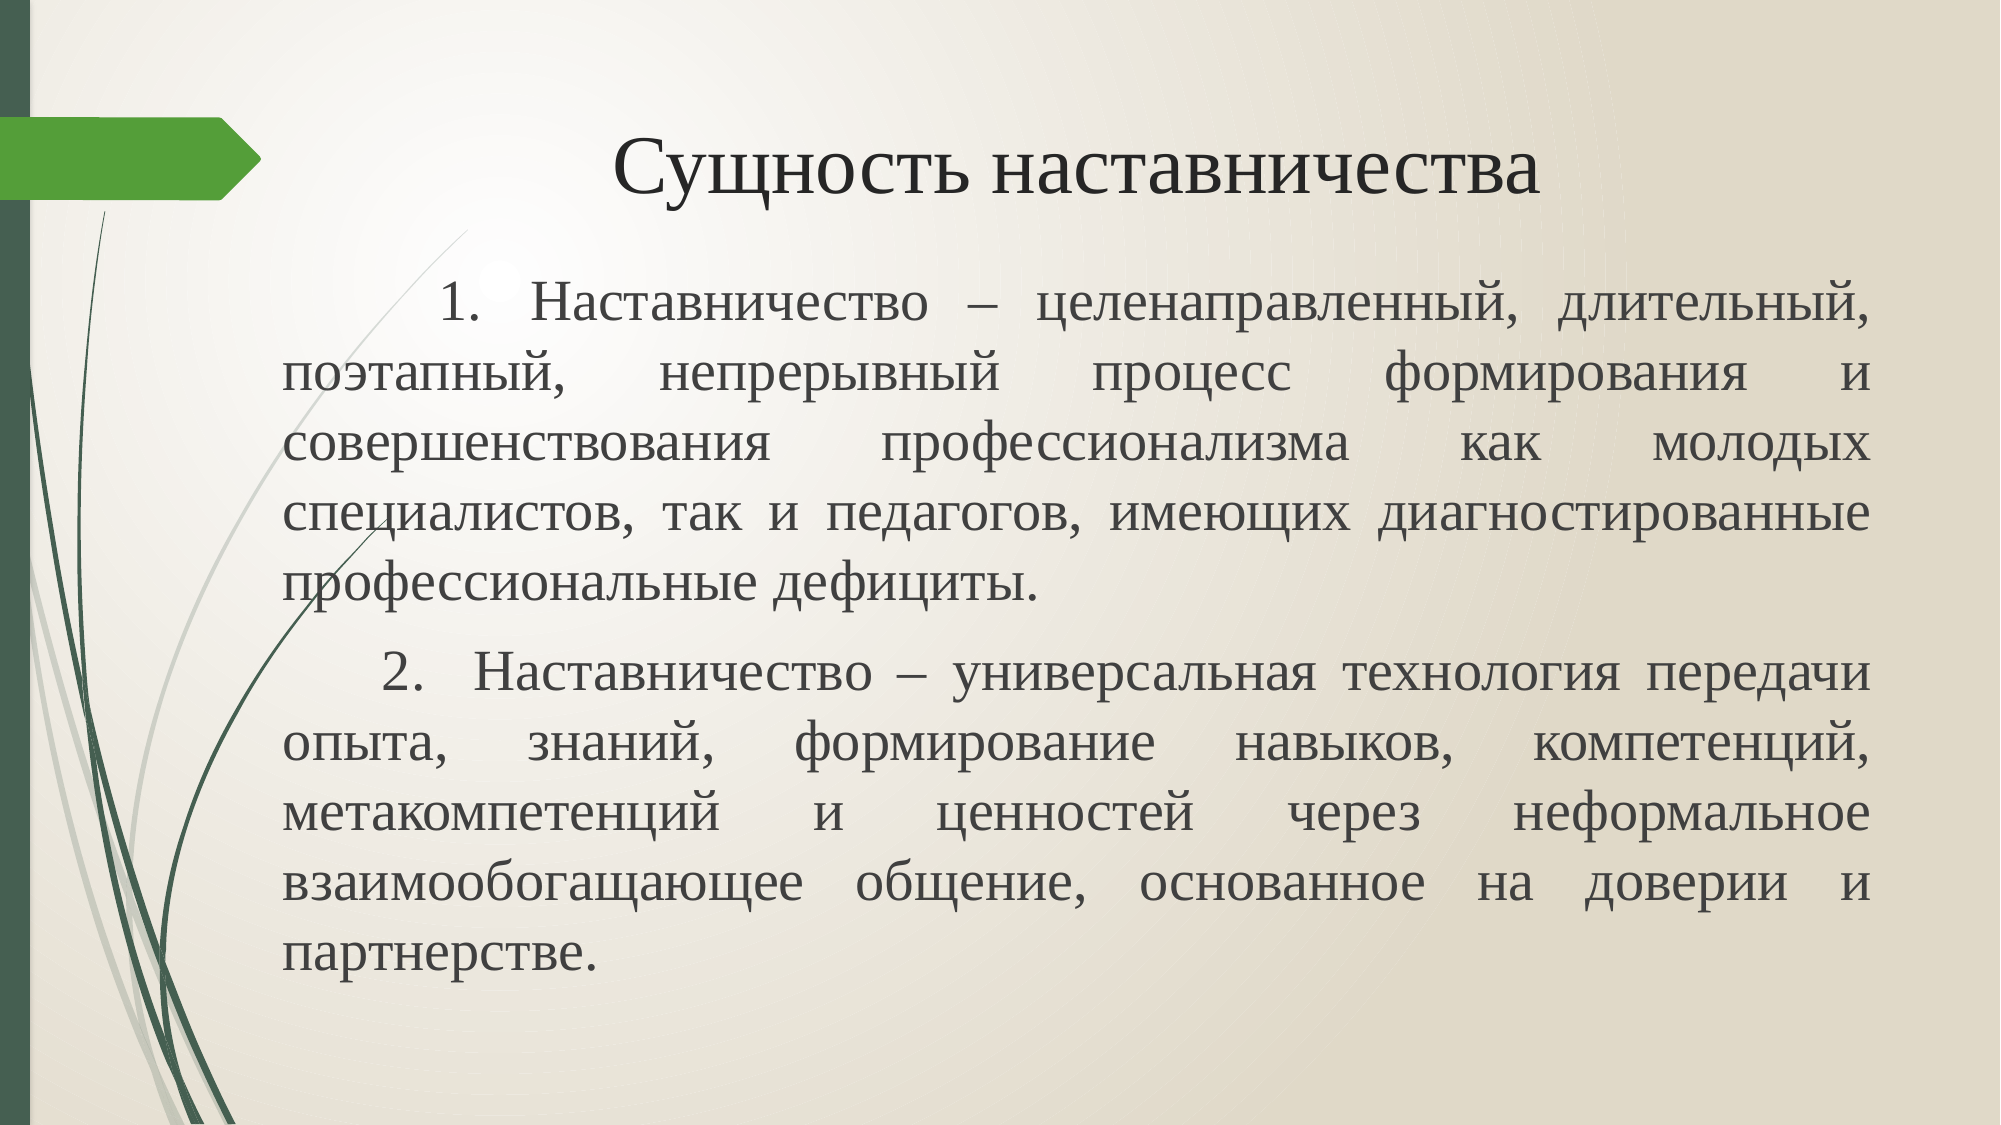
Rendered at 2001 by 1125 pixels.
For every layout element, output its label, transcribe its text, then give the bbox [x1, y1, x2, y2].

title Сущность наставничества [267, 102, 1888, 254]
list 1. Наставничество – целенаправленный, длительный, поэтапный, непрерывный процесс формирования и совершенствования профессионализма как молодых специалистов, так и педагогов, имеющих диагностированные профессиональные дефициты. 2. Наставничество – универсальная технология передачи опыта, знаний, формирование навыков, компетенций, метакомпетенций и ценностей через неформальное взаимообогащающее общение, основанное на доверии и партнерстве. [267, 254, 1888, 1027]
